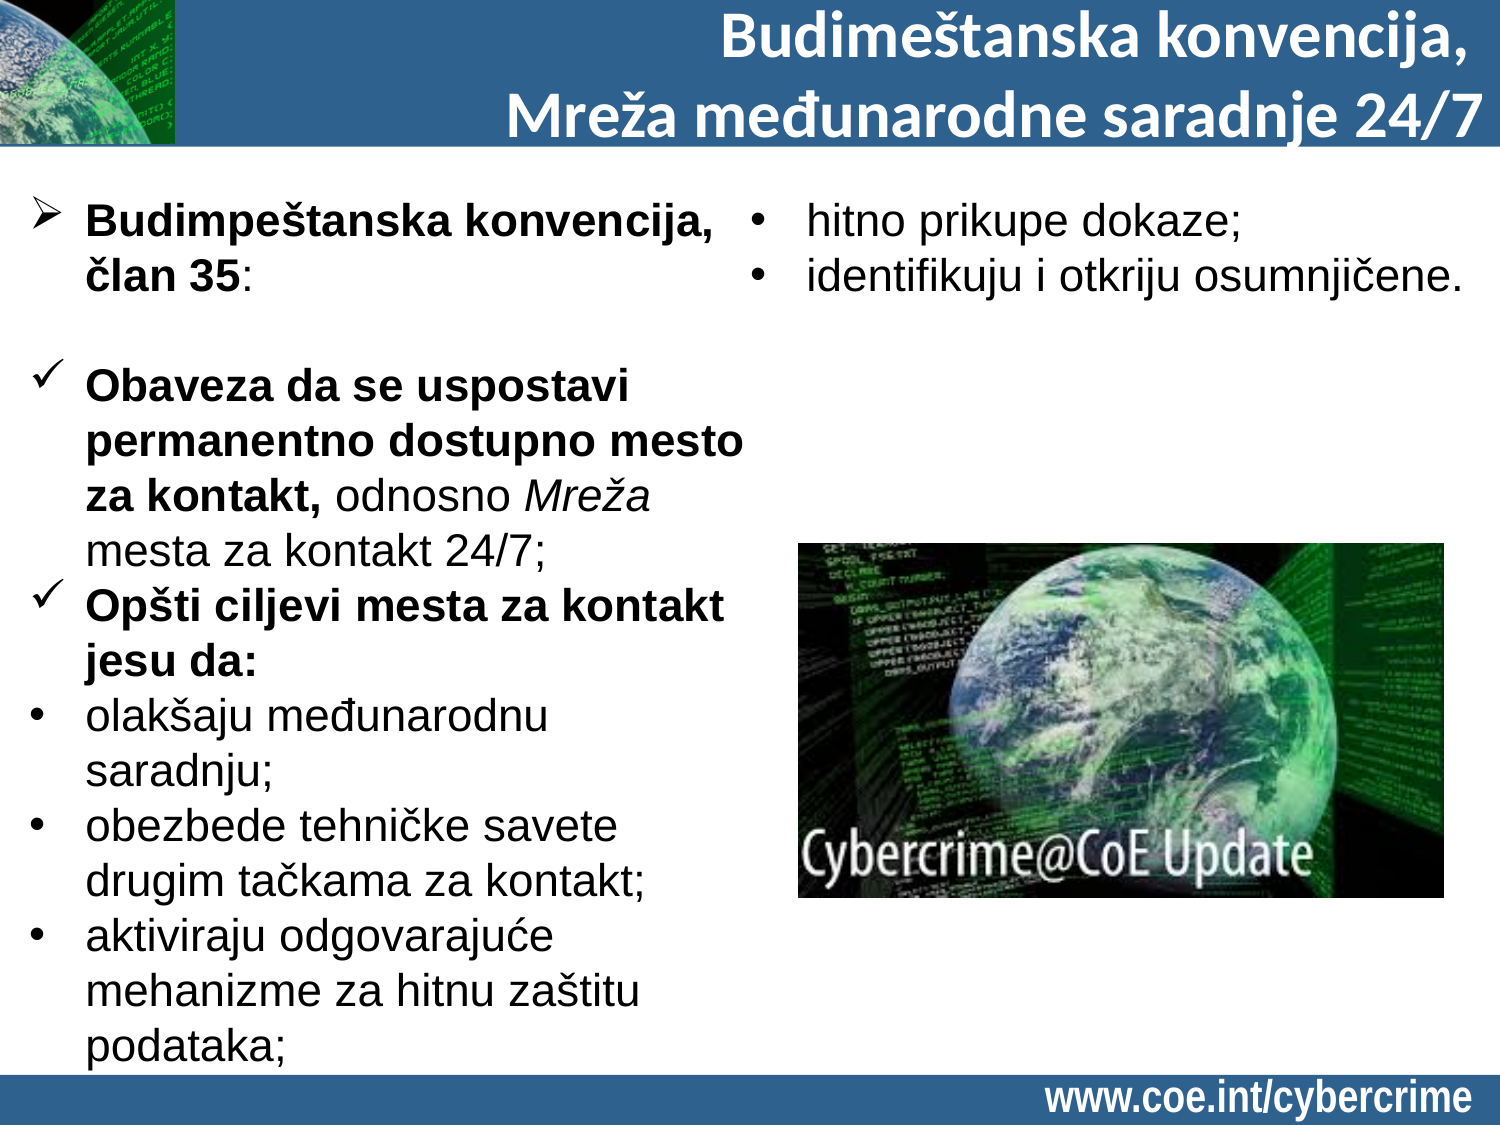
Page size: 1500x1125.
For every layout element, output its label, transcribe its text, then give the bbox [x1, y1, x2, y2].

text_box www.coe.int/cybercrime [1030, 1059, 1500, 1125]
text_box hitno prikupe dokaze; identifikuju i otkriju osumnjičene. [735, 183, 1486, 309]
text_box Budimpeštanska konvencija, član 35: Obaveza da se uspostavi permanentno dostupno mesto za kontakt, odnosno Mreža mesta za kontakt 24/7; Opšti ciljevi mesta za kontakt jesu da: olakšaju međunarodnu saradnju; obezbede tehničke savete drugim tačkama za kontakt; aktiviraju odgovarajuće mehanizme za hitnu zaštitu podataka; [14, 183, 765, 1079]
text_box [0, 1073, 1030, 1125]
text_box Budimeštanska konvencija, Mreža međunarodne saradnje 24/7 [177, 0, 1500, 149]
picture [0, 0, 175, 144]
picture [798, 542, 1444, 898]
